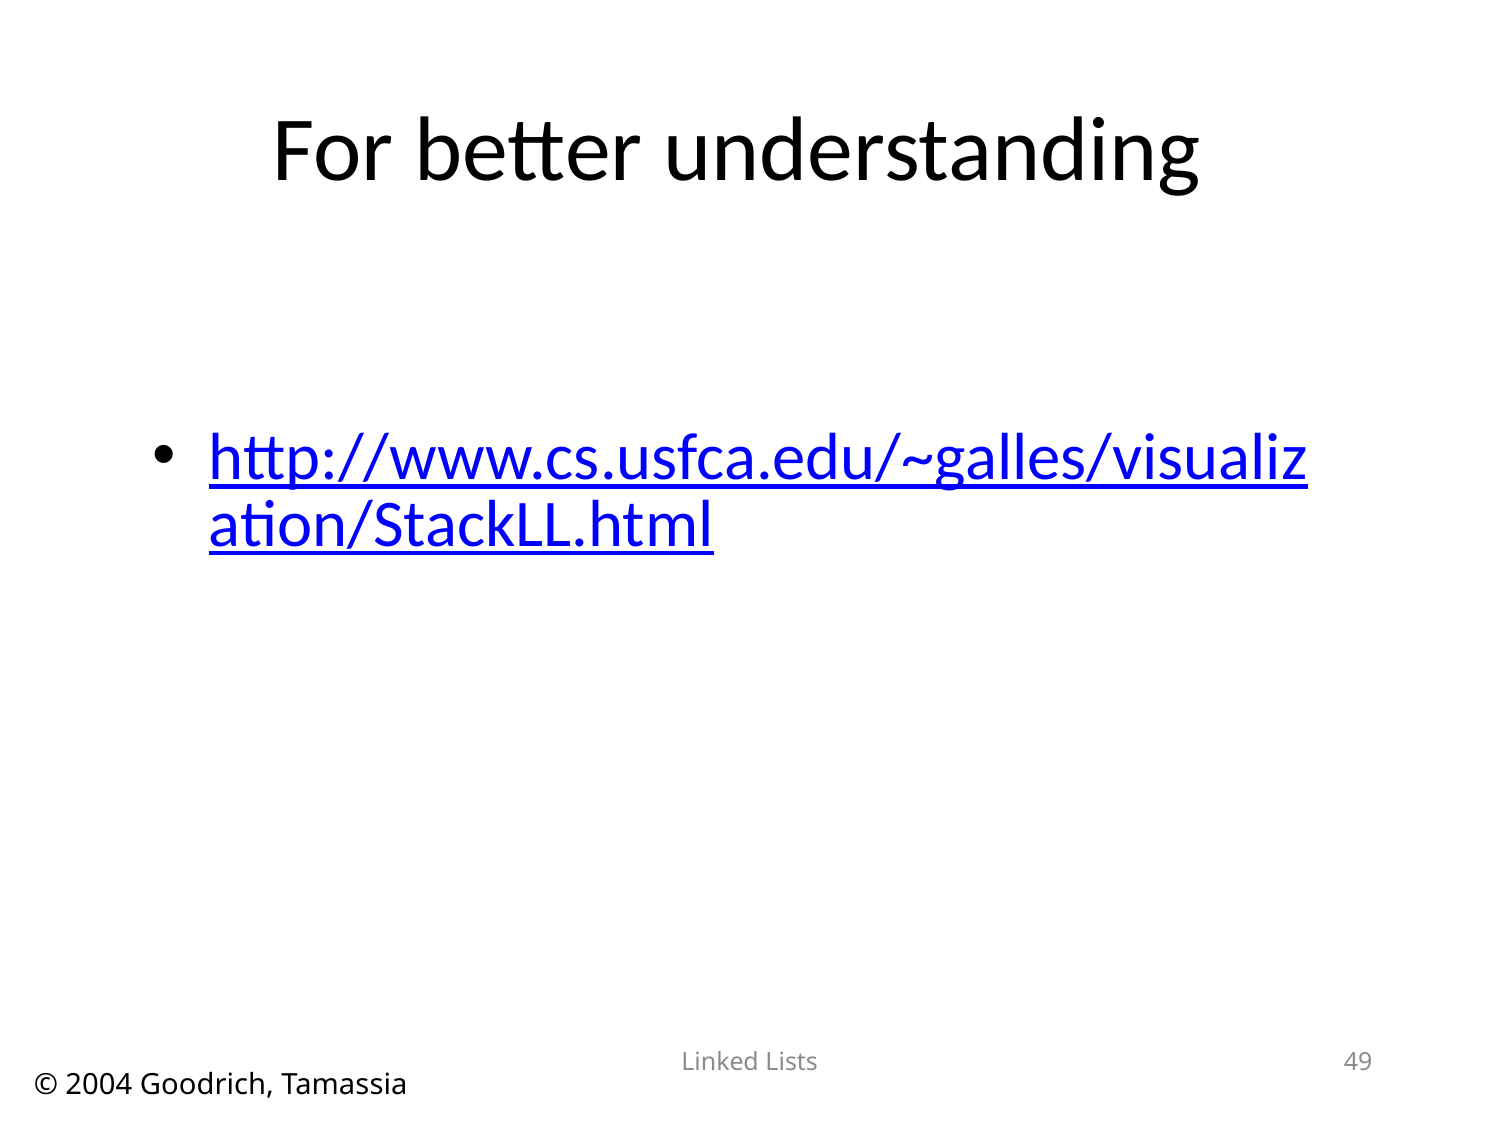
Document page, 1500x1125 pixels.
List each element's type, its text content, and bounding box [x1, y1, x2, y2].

slide_number 49 [1074, 1025, 1388, 1100]
footer Linked Lists [512, 1025, 988, 1100]
title For better understanding [99, 50, 1375, 238]
list http://www.cs.usfca.edu/~galles/visualization/StackLL.html [137, 312, 1350, 988]
